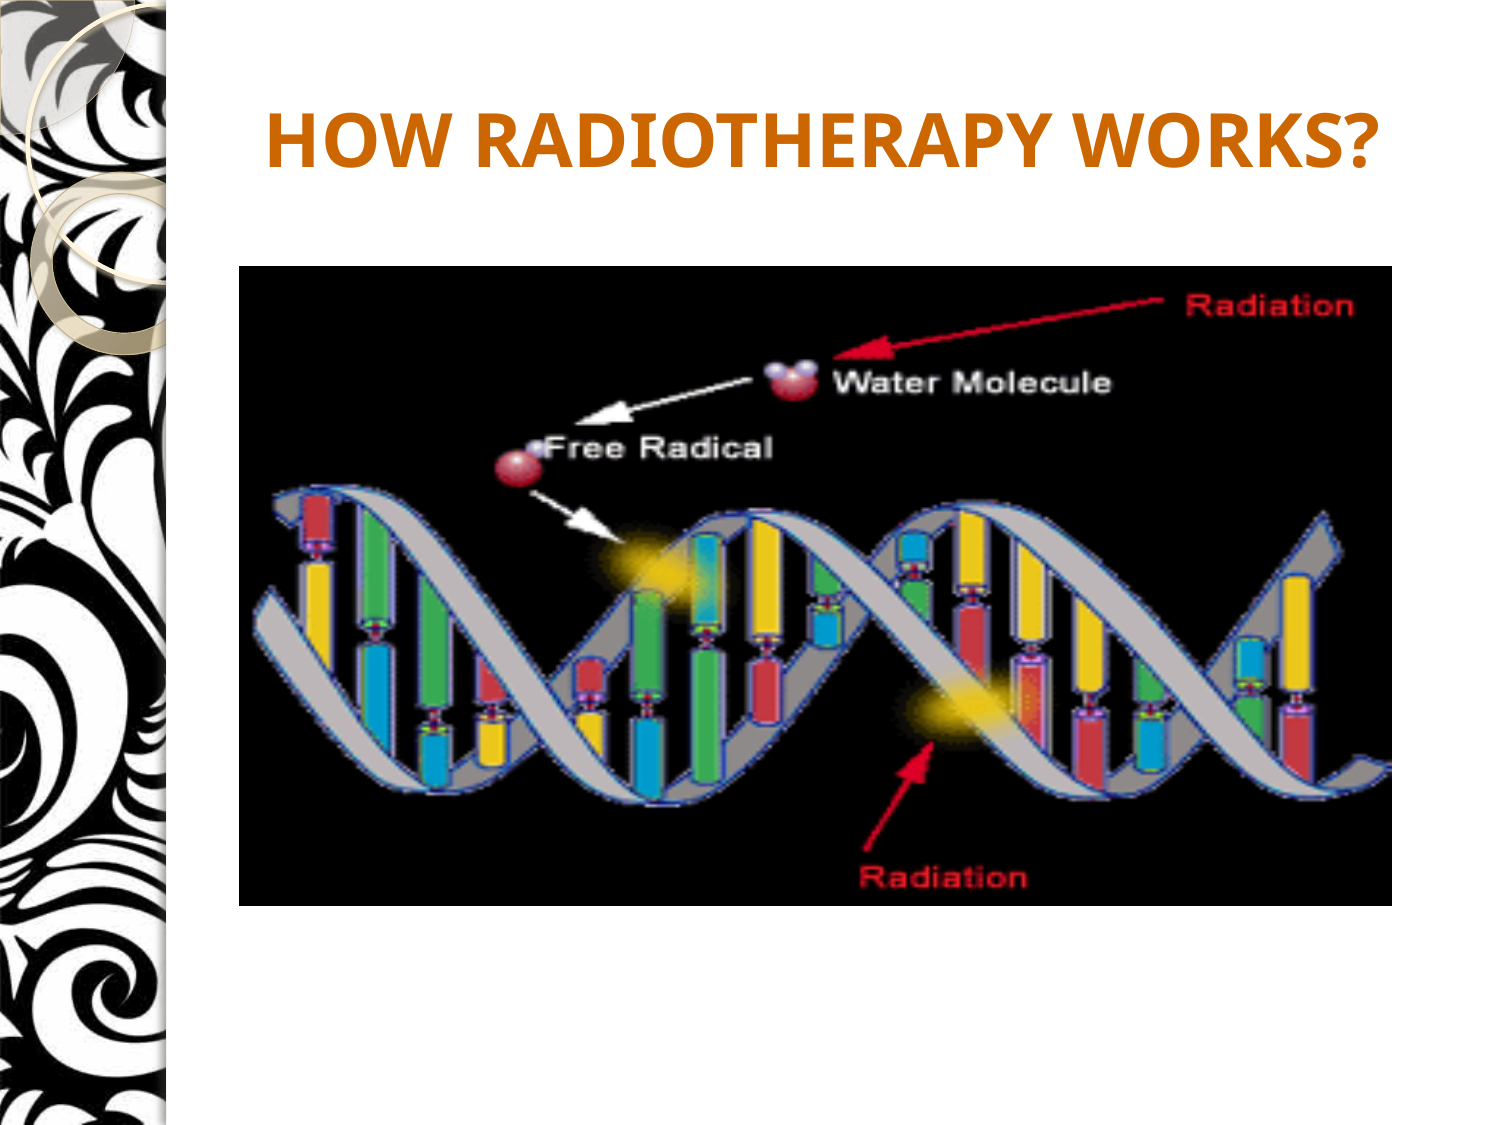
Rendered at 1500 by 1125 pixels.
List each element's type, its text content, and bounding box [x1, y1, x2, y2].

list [239, 266, 1393, 906]
picture [53, 241, 160, 332]
title HOW RADIOTHERAPY WORKS? [207, 45, 1438, 233]
picture [62, 195, 160, 280]
picture [32, 13, 160, 207]
picture [0, 134, 166, 1125]
picture [136, 0, 164, 4]
